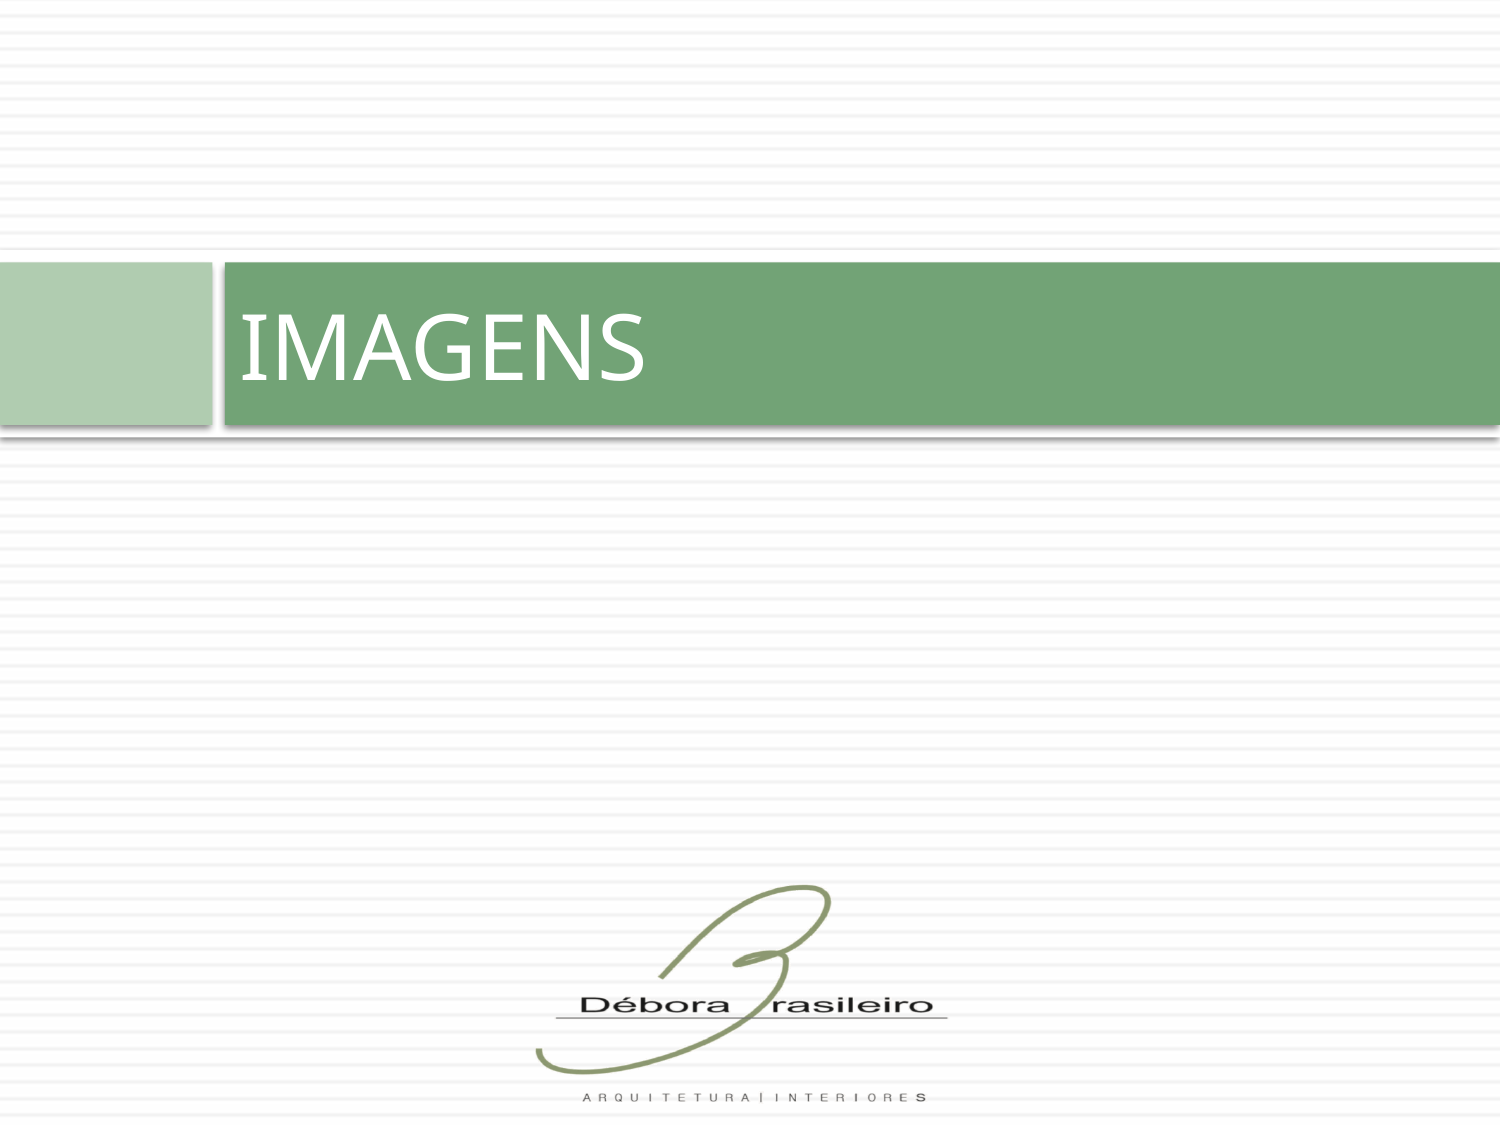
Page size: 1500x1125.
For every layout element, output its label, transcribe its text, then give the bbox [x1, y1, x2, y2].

title IMAGENS [225, 262, 1475, 425]
picture [515, 880, 973, 1125]
